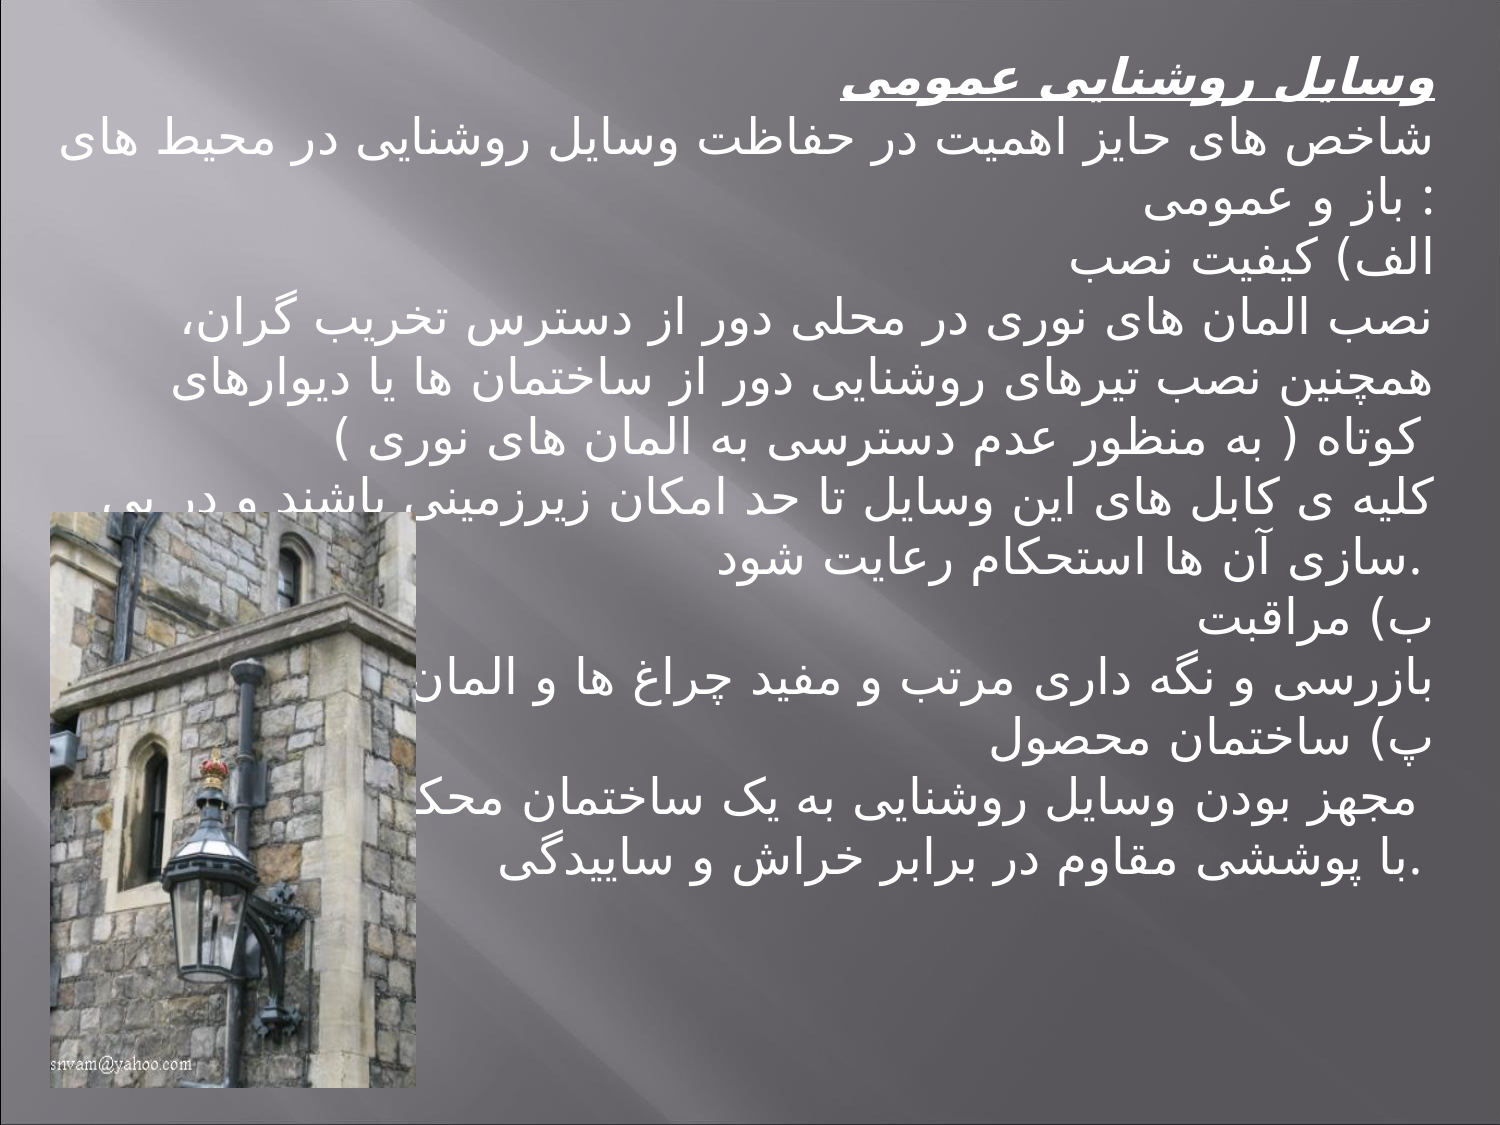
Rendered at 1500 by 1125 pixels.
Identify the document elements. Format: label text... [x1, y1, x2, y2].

text_box وسایل روشنایی عمومی شاخص های حایز اهمیت در حفاظت وسایل روشنایی در محیط های باز و عمومی : الف) کیفیت نصب نصب المان های نوری در محلی دور از دسترس تخریب گران، همچنین نصب تیرهای روشنایی دور از ساختمان ها یا دیوارهای کوتاه ( به منظور عدم دسترسی به المان های نوری ) کلیه ی کابل های این وسایل تا حد امکان زیرزمینی باشند و در پی سازی آن ها استحکام رعایت شود. ب) مراقبت بازرسی و نگه داری مرتب و مفید چراغ ها و المان های نوری پ) ساختمان محصول مجهز بودن وسایل روشنایی به یک ساختمان محکم و بادوام با پوششی مقاوم در برابر خراش و ساییدگی. [37, 37, 1450, 953]
picture [0, 0, 1500, 1125]
